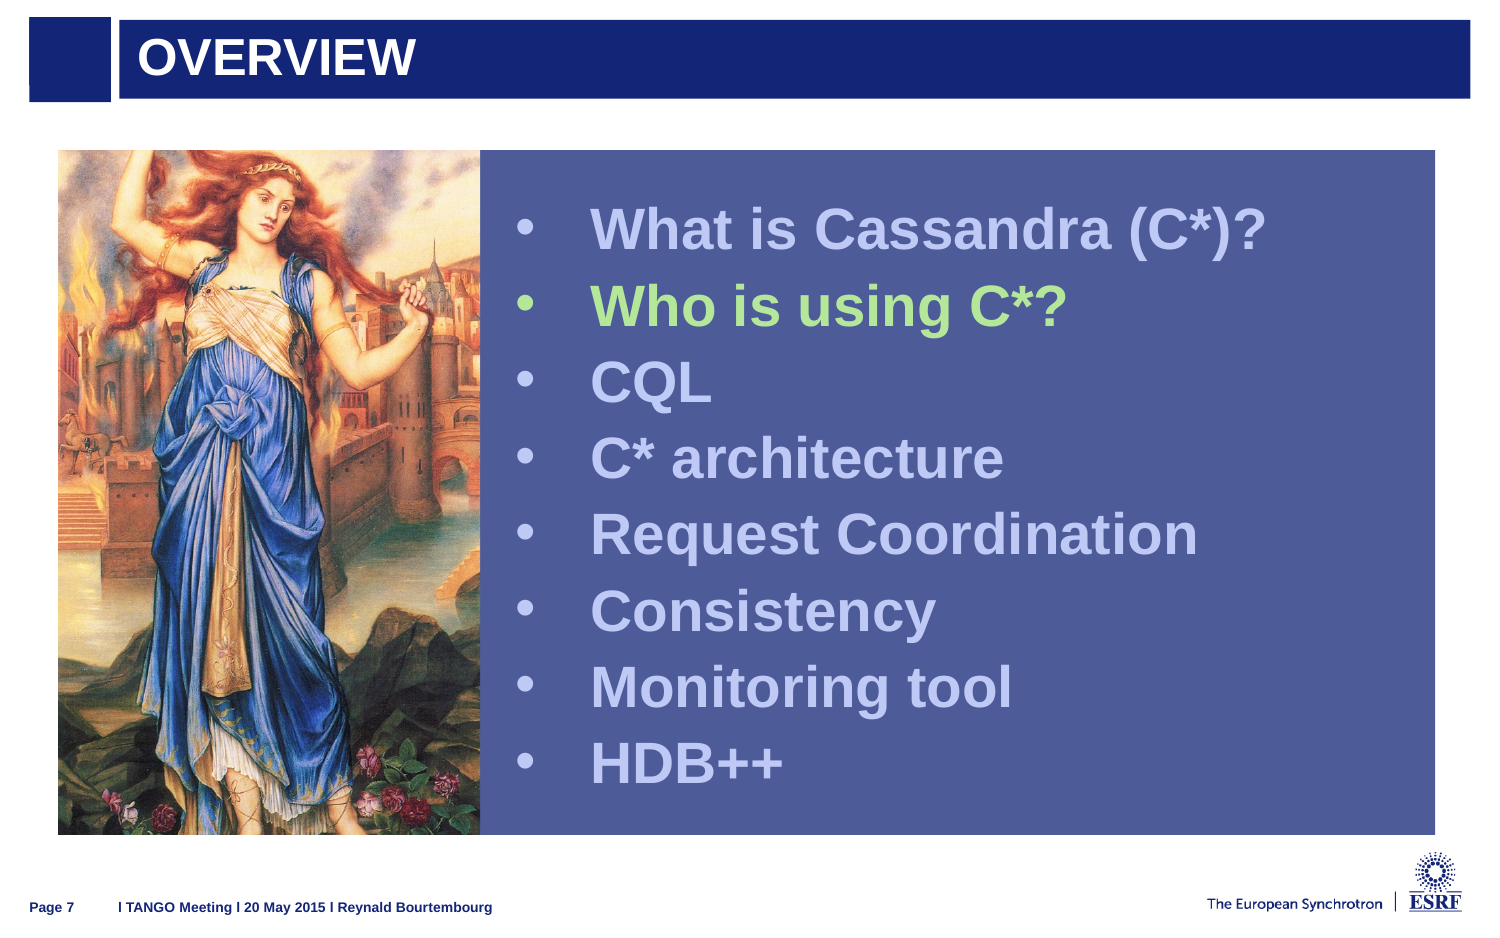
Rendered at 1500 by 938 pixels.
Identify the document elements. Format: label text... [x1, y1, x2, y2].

list What is Cassandra (C*)? Who is using C*? CQL C* architecture Request Coordination Consistency Monitoring tool HDB++ [481, 150, 1436, 835]
footer l TANGO Meeting l 20 May 2015 l Reynald Bourtembourg [118, 886, 1122, 916]
slide_number Page 7 [29, 886, 98, 916]
picture [57, 149, 481, 836]
title Overview [119, 19, 1471, 99]
picture [1175, 831, 1500, 938]
